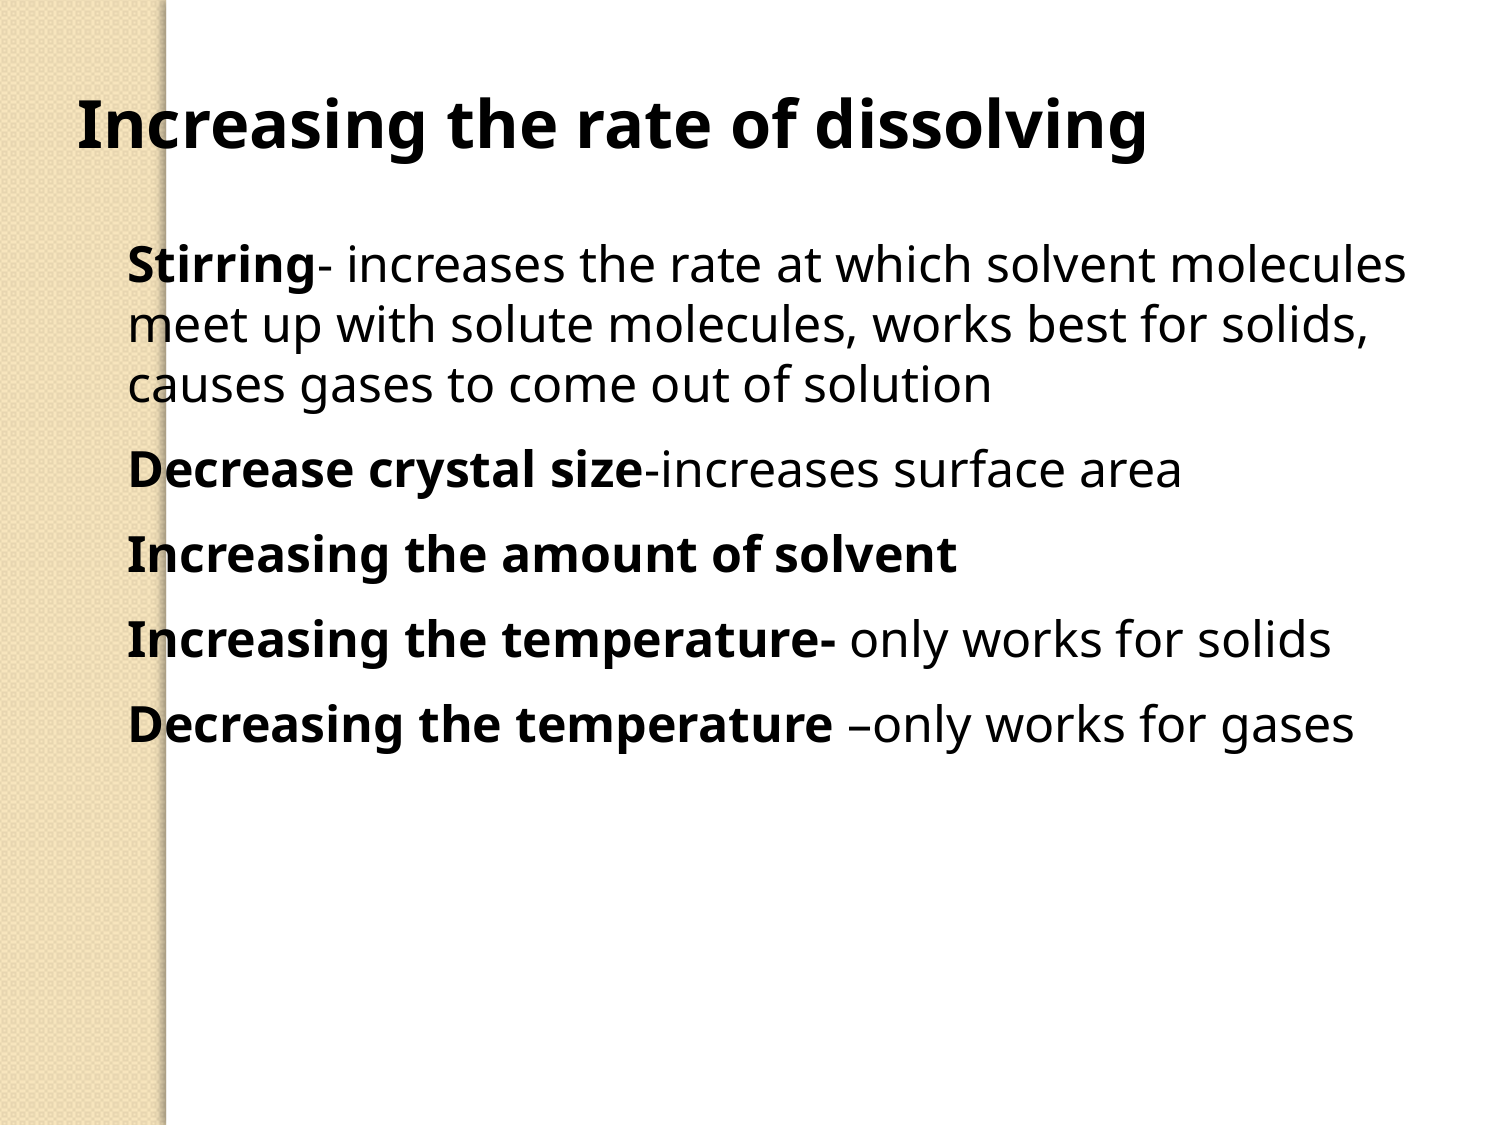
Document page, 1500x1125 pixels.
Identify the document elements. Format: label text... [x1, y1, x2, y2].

text_box Increasing the rate of dissolving [62, 74, 1238, 170]
text_box Stirring- increases the rate at which solvent molecules meet up with solute molecules, works best for solids, causes gases to come out of solution Decrease crystal size-increases surface area Increasing the amount of solvent Increasing the temperature- only works for solids Decreasing the temperature –only works for gases [112, 224, 1438, 760]
